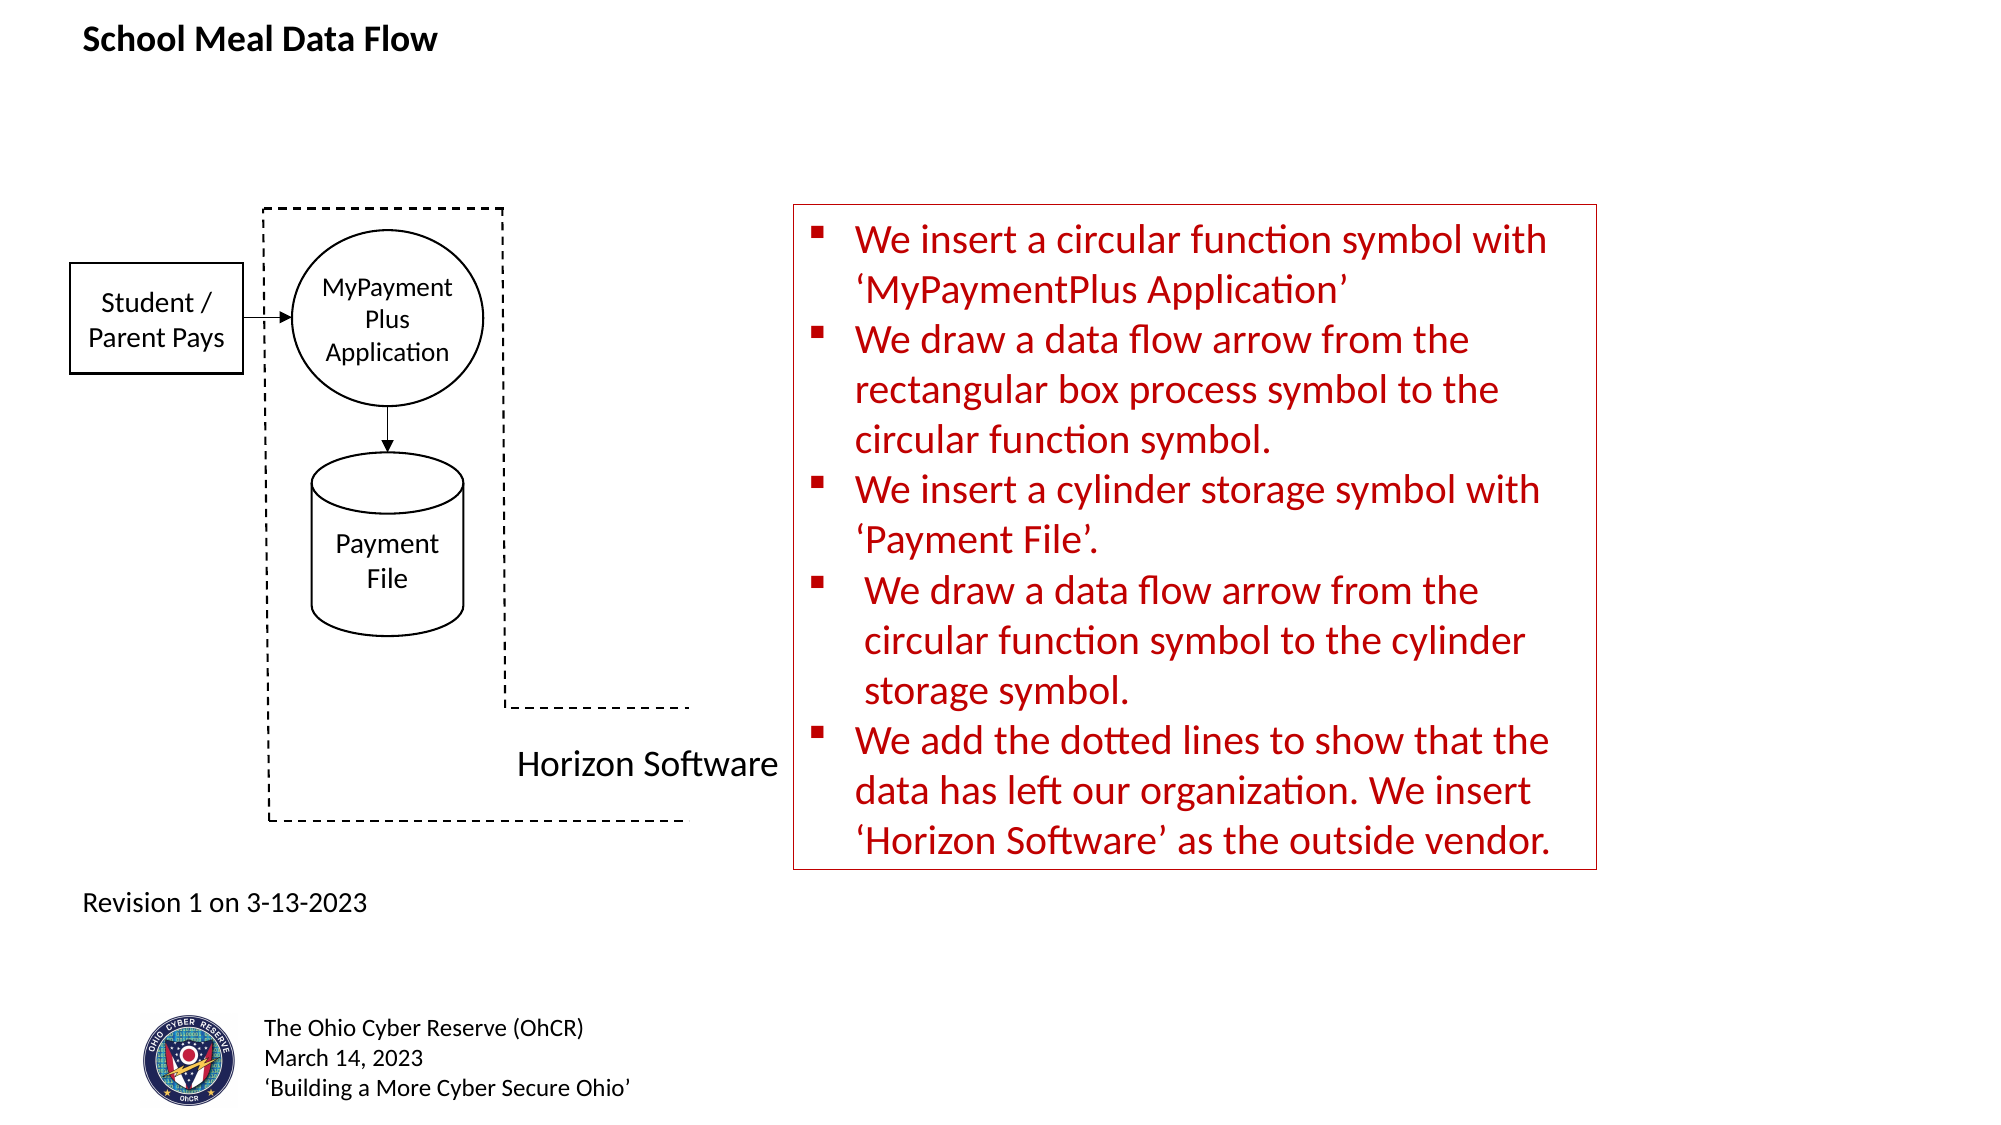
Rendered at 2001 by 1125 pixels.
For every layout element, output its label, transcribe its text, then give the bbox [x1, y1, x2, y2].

text_box We insert a circular function symbol with ‘MyPaymentPlus Application’ We draw a data flow arrow from the rectangular box process symbol to the circular function symbol. We insert a cylinder storage symbol with ‘Payment File’. We draw a data flow arrow from the circular function symbol to the cylinder storage symbol. We add the dotted lines to show that the data has left our organization. We insert ‘Horizon Software’ as the outside vendor. [793, 204, 1597, 870]
text_box Revision 1 on 3-13-2023 [68, 876, 679, 926]
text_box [502, 208, 506, 708]
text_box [263, 208, 270, 821]
text_box MyPayment Plus Application [290, 229, 485, 408]
text_box Horizon Software [502, 731, 852, 792]
picture [140, 1013, 238, 1108]
text_box The Ohio Cyber Reserve (OhCR) March 14, 2023 ‘Building a More Cyber Secure Ohio’ [249, 1004, 647, 1109]
text_box Payment File [310, 451, 465, 638]
text_box School Meal Data Flow [68, 6, 706, 67]
text_box Student / Parent Pays [69, 262, 244, 375]
